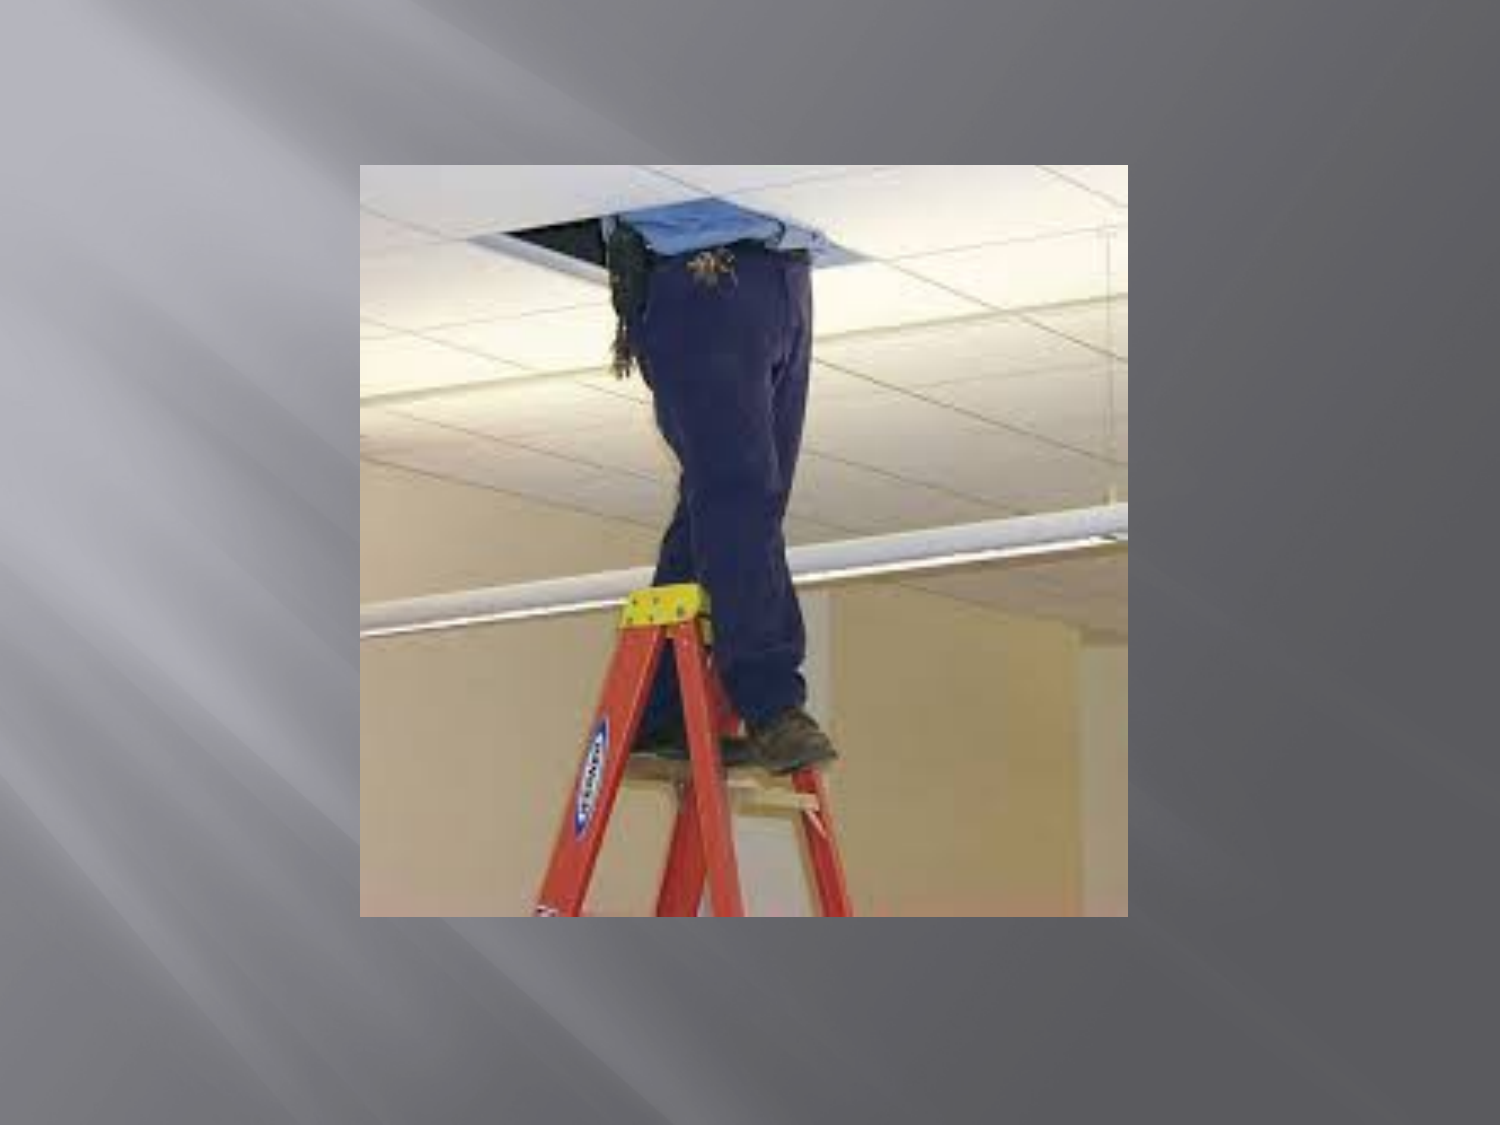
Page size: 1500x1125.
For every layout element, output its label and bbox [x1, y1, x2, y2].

picture [359, 165, 1129, 918]
